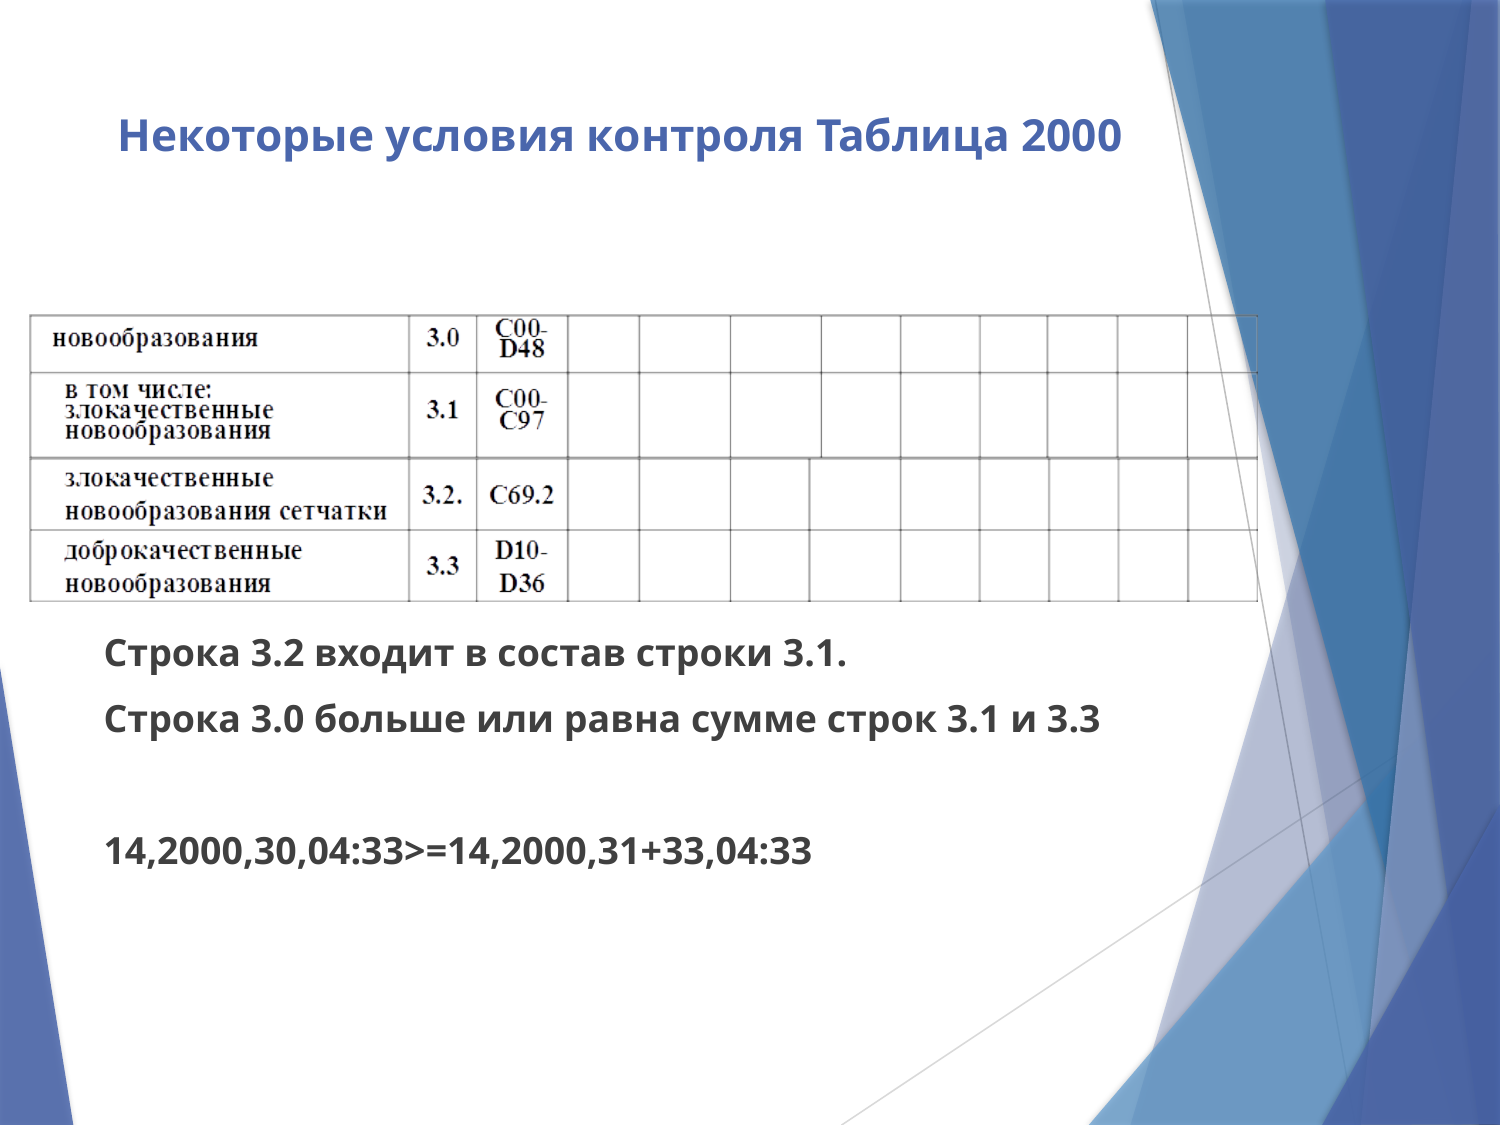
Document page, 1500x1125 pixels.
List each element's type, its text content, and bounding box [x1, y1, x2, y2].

text_box [29, 610, 1093, 683]
title Некоторые условия контроля Таблица 2000 [99, 99, 1142, 268]
list Строка 3.2 входит в состав строки 3.1. Строка 3.0 больше или равна сумме строк 3.1 и 3.3 14,2000,30,04:33>=14,2000,31+33,04:33 [88, 621, 1235, 941]
picture [28, 313, 1259, 602]
